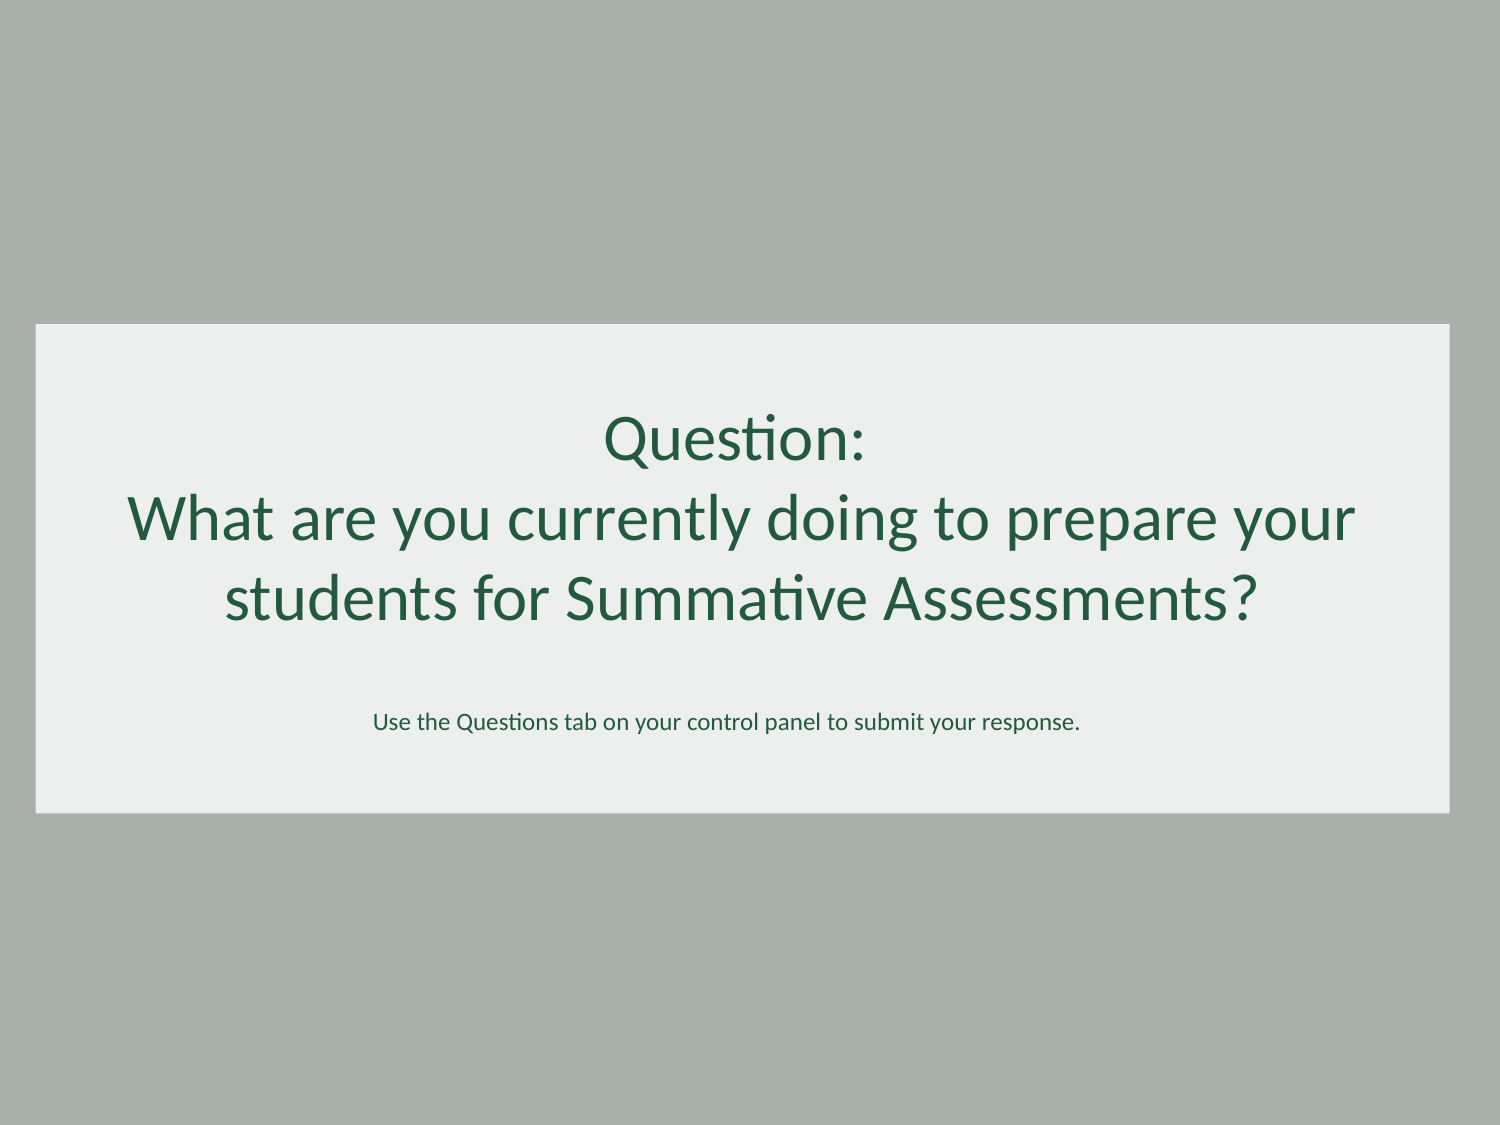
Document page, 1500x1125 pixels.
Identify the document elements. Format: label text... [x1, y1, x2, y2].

text_box [332, 582, 1357, 703]
title Question: What are you currently doing to prepare your students for Summative Assessments? Use the Questions tab on your control panel to submit your response. [35, 324, 1450, 814]
